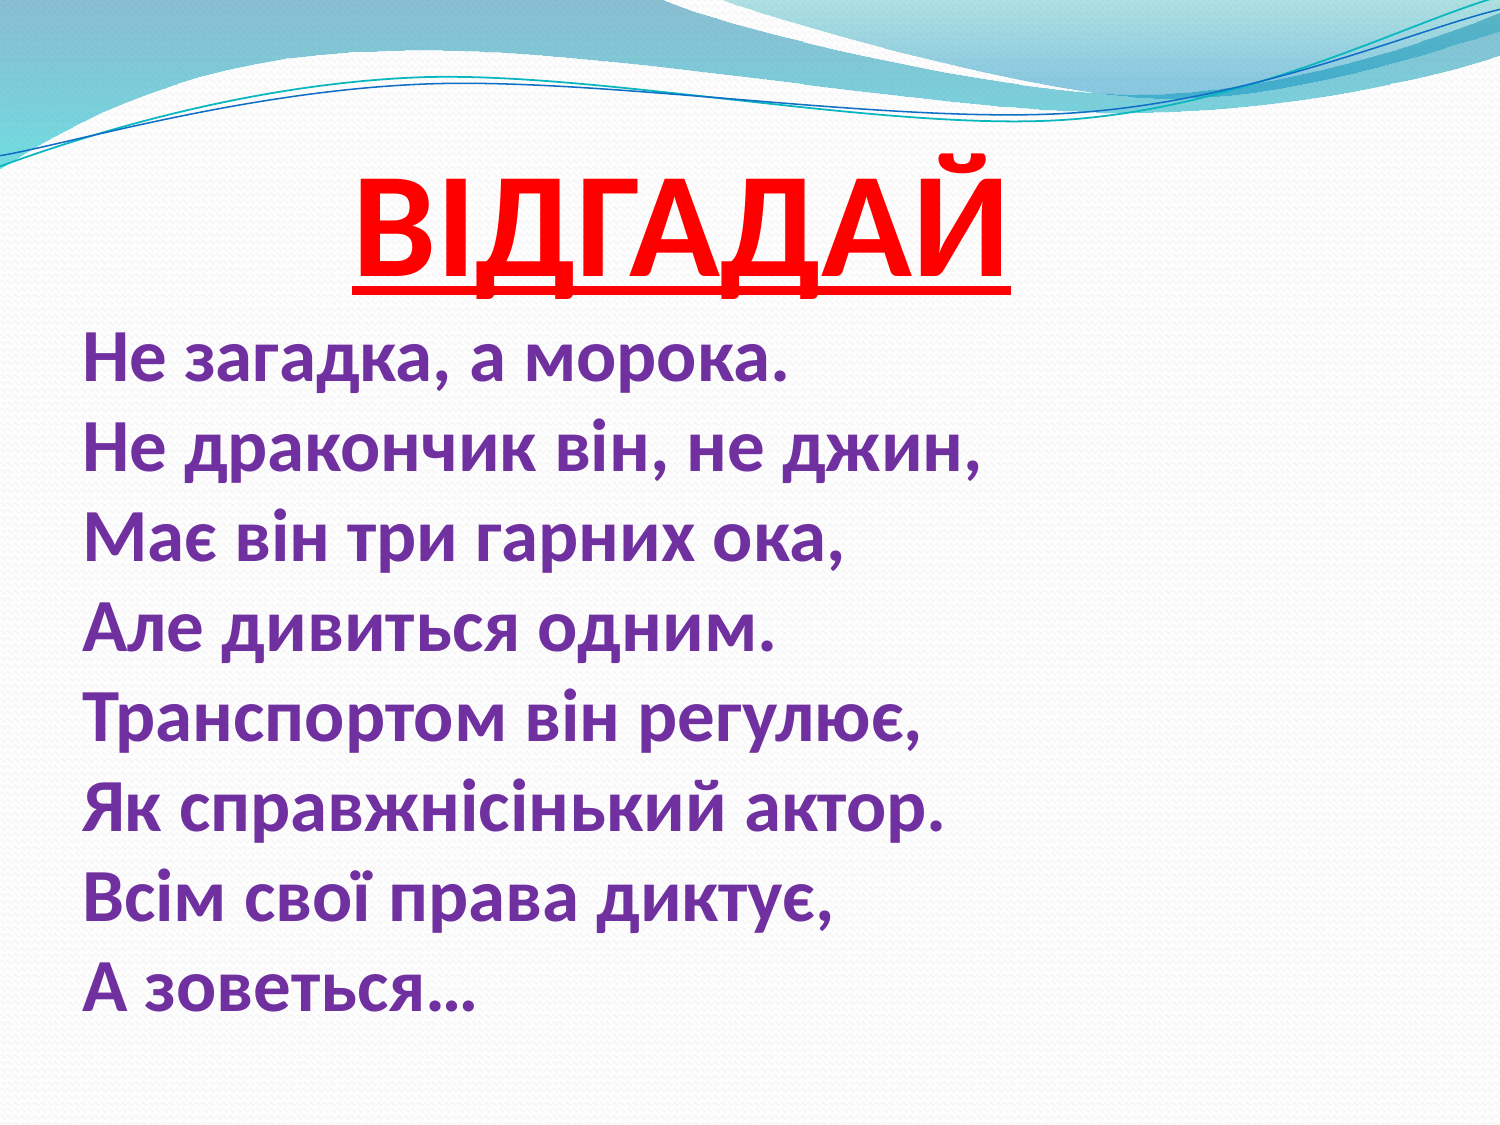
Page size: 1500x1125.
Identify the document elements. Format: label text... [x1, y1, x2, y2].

title ВІДГАДАЙ Не загадка, а морока. Не дракончик він, не джин, Має він три гарних ока, Але дивиться одним. Транспортом він регулює, Як справжнісінький актор. Всім свої права диктує, А зоветься… [82, 785, 1357, 1027]
